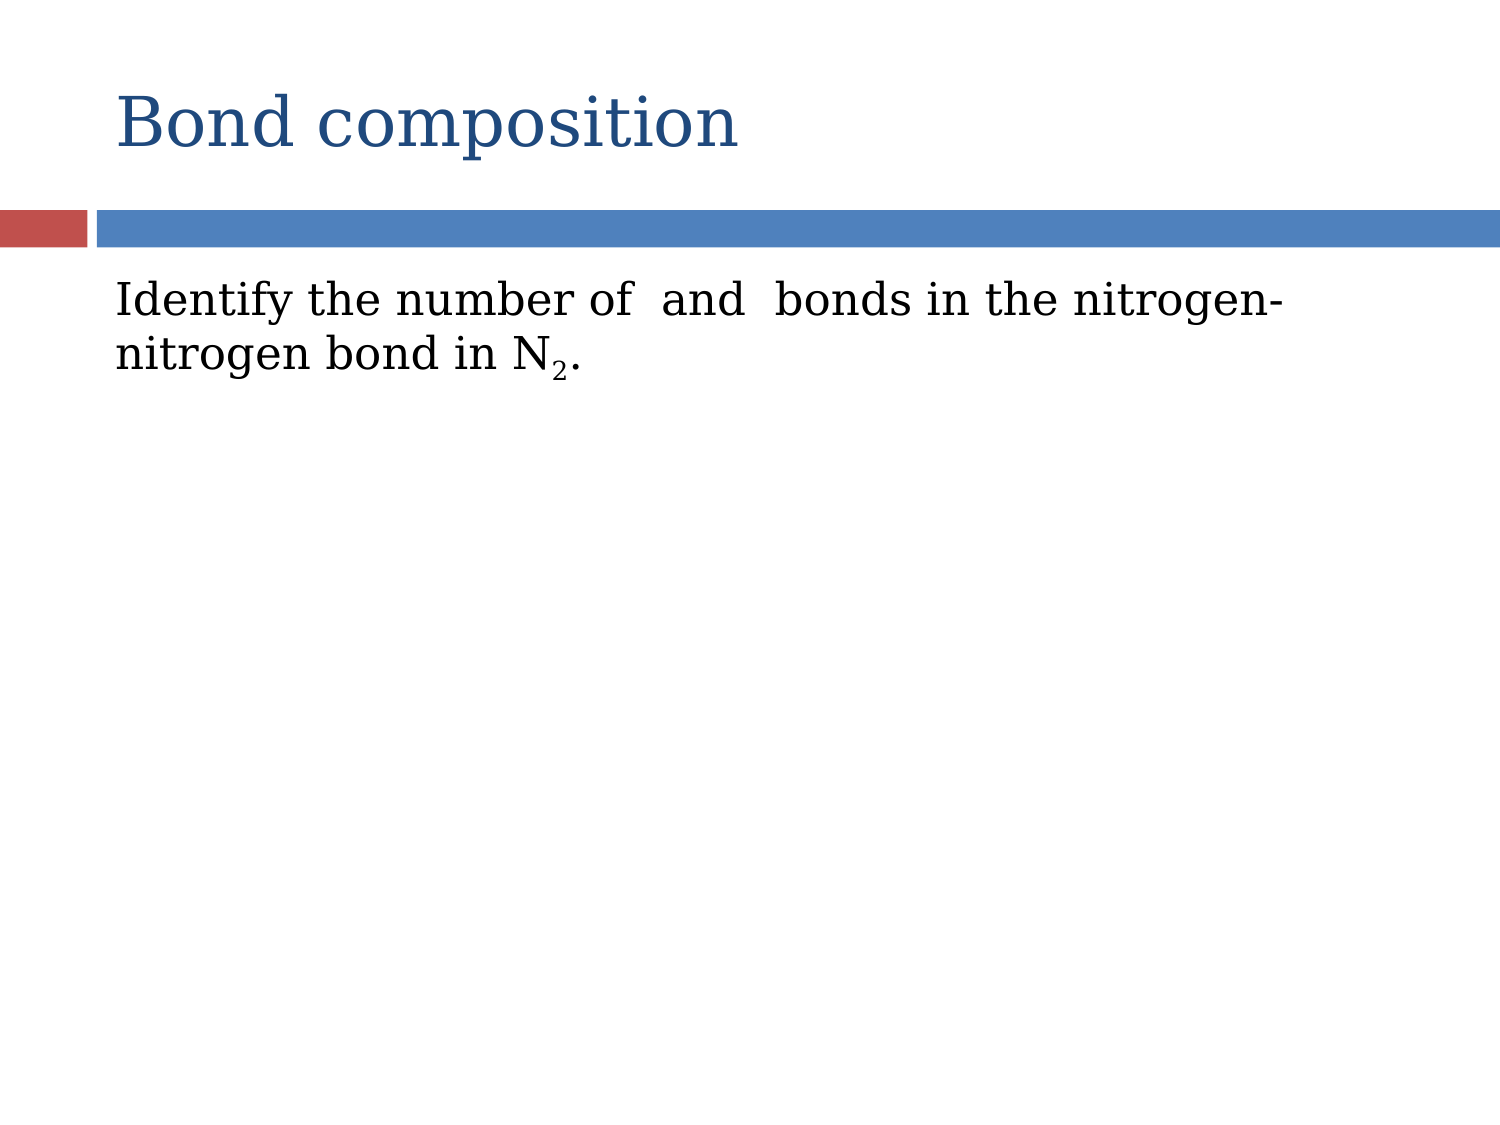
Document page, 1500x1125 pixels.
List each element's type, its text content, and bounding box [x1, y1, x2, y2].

title Bond composition [100, 37, 1438, 200]
